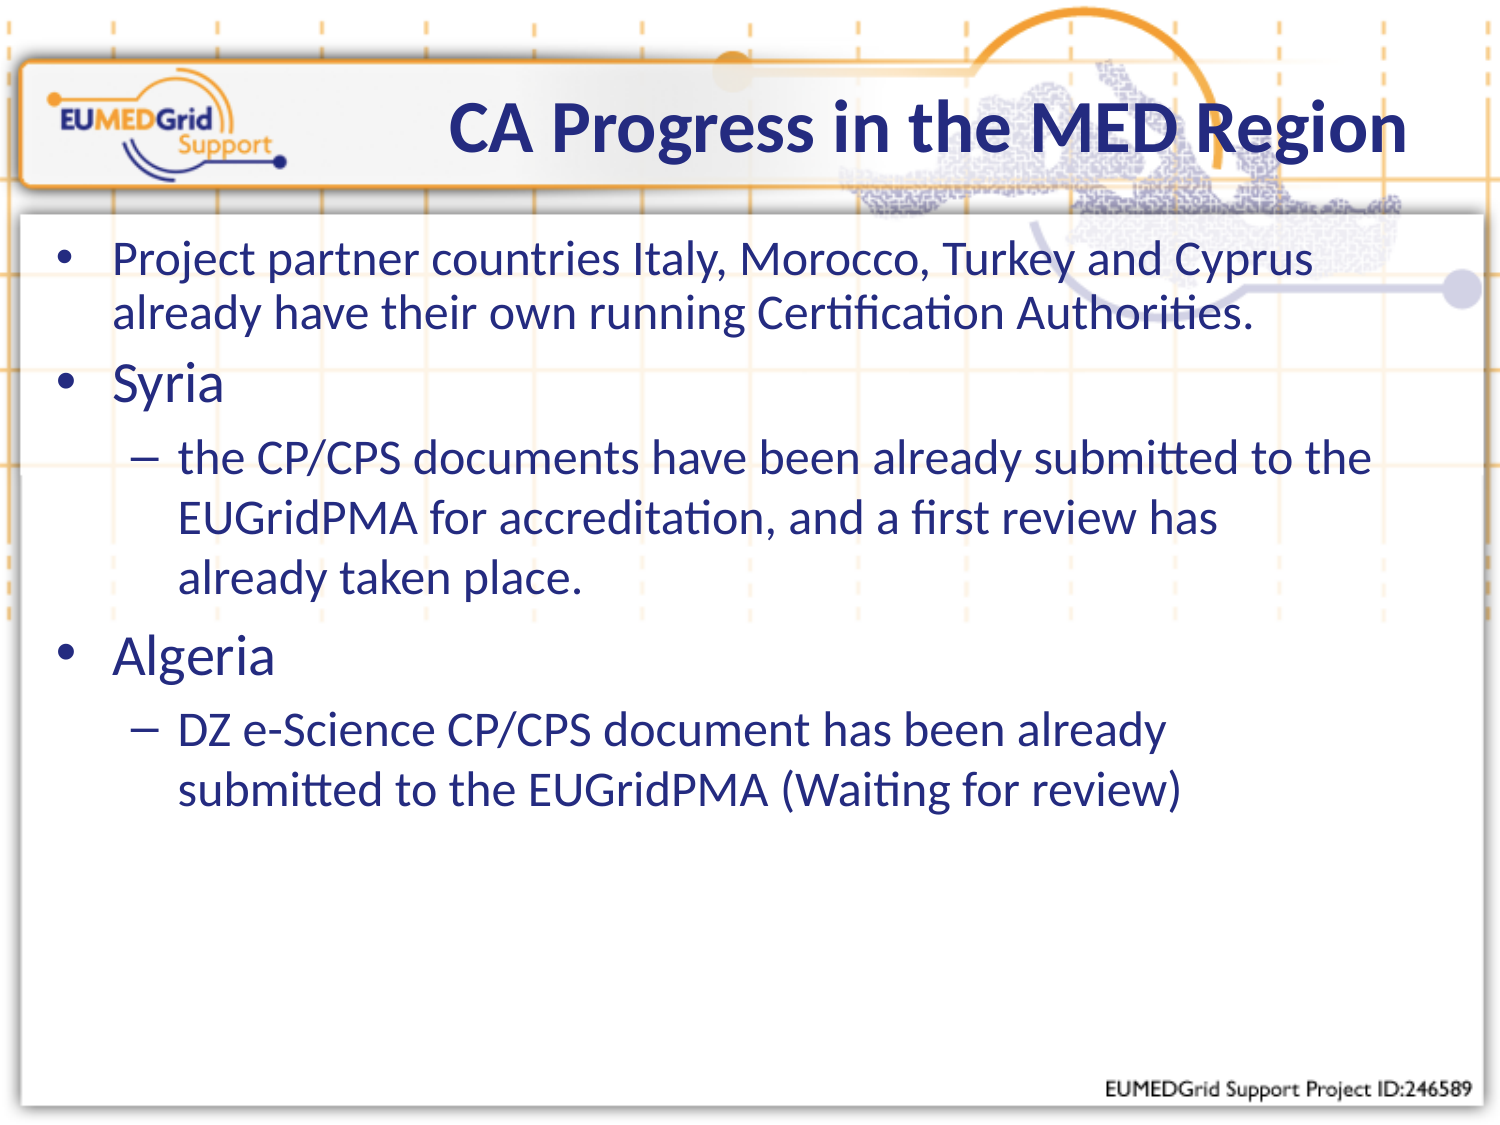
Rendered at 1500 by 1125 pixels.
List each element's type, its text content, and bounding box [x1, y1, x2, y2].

title CA Progress in the MED Region [328, 44, 1426, 200]
picture [0, 0, 1500, 1125]
list Project partner countries Italy, Morocco, Turkey and Cyprus already have their own running Certification Authorities. Syria the CP/CPS documents have been already submitted to the EUGridPMA for accreditation, and a first review has already taken place. Algeria DZ e-Science CP/CPS document has been already submitted to the EUGridPMA (Waiting for review) [40, 224, 1392, 895]
